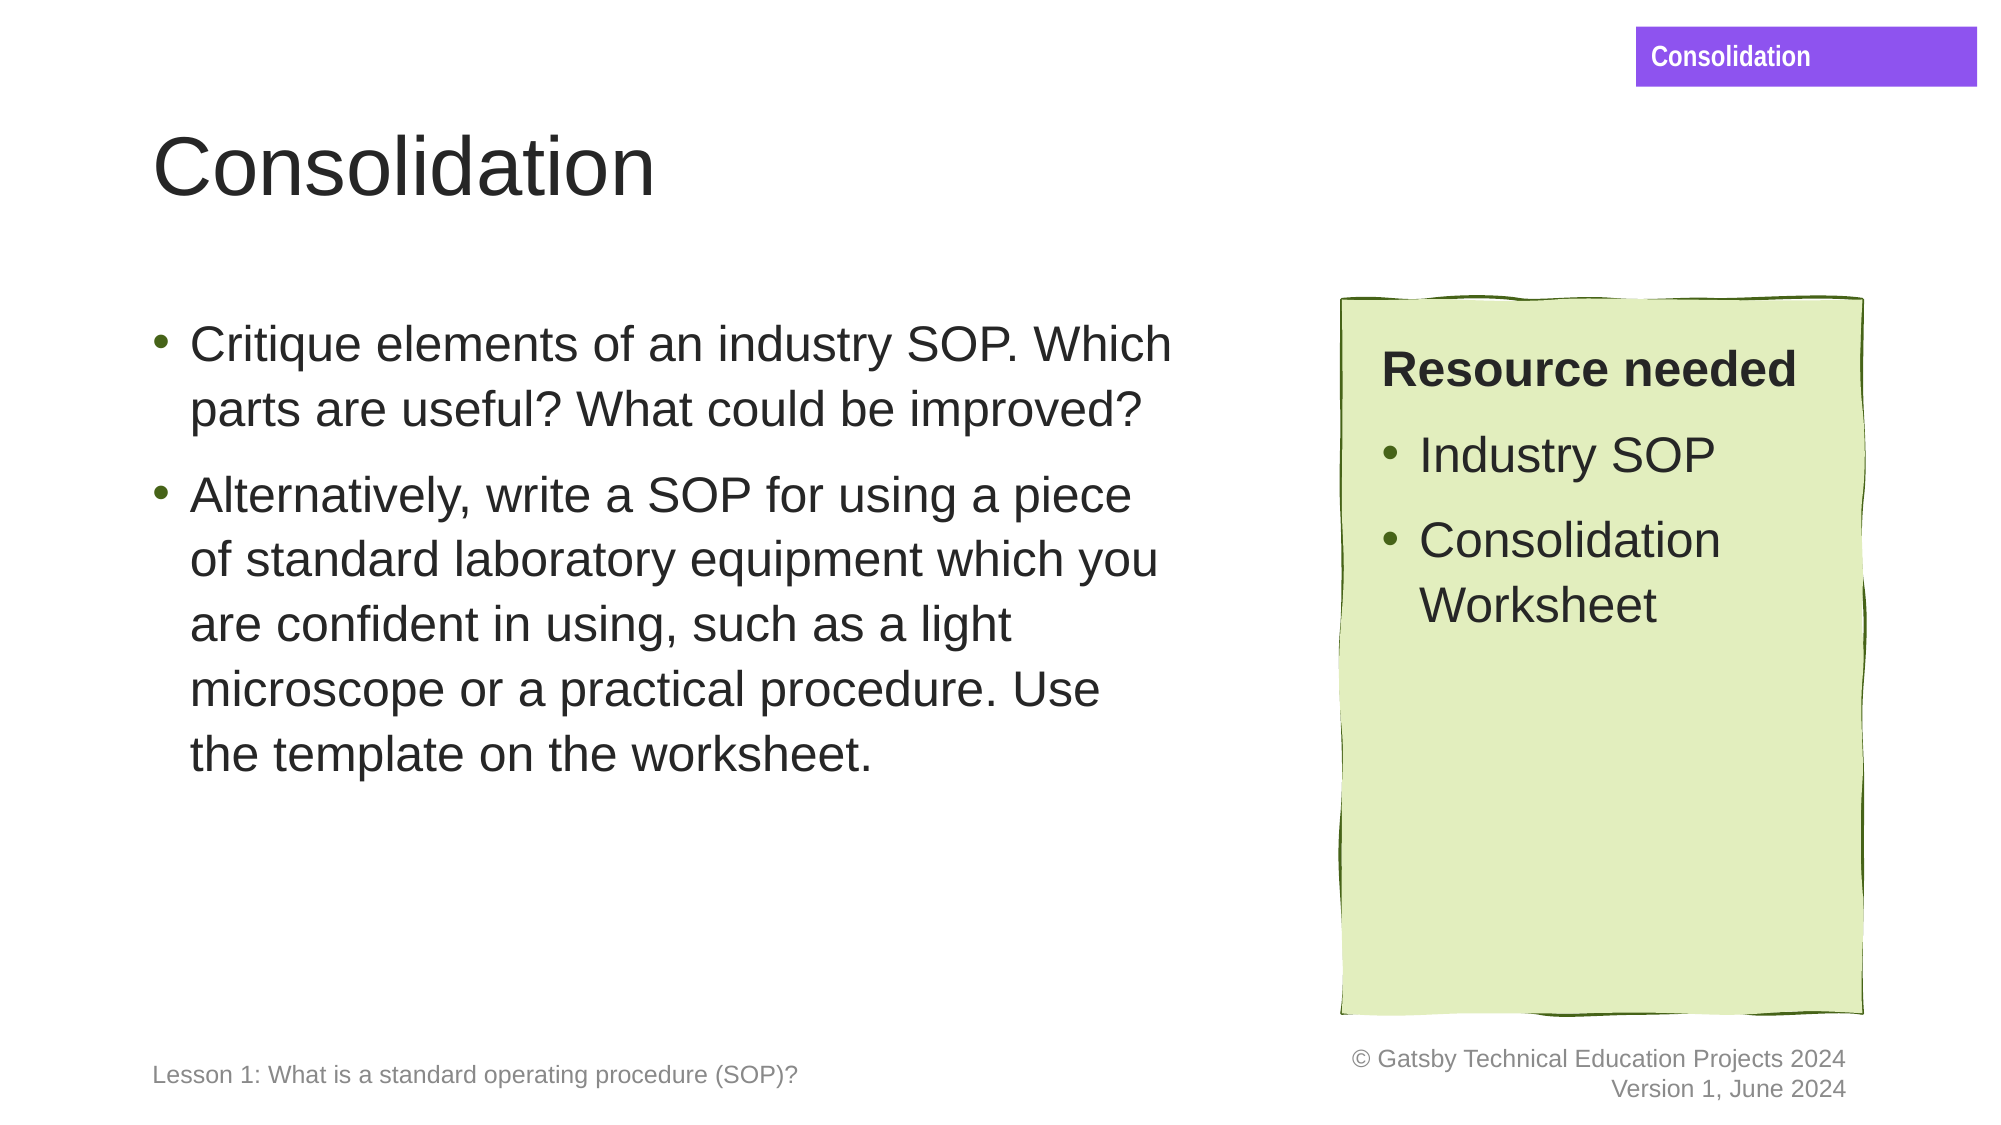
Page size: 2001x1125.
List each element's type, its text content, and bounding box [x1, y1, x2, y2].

list Lesson 1: What is a standard operating procedure (SOP)? [137, 1042, 829, 1103]
text_box Resource needed Industry SOP Consolidation Worksheet [1360, 308, 1891, 1040]
text_box [1338, 296, 1863, 1016]
title Consolidation [137, 59, 1863, 278]
list Consolidation [1636, 26, 1978, 87]
list Critique elements of an industry SOP. Which parts are useful? What could be improved? Alternatively, write a SOP for using a piece of standard laboratory equipment which you are confident in using, such as a light microscope or a practical procedure. Use the template on the worksheet. [137, 299, 1196, 1014]
